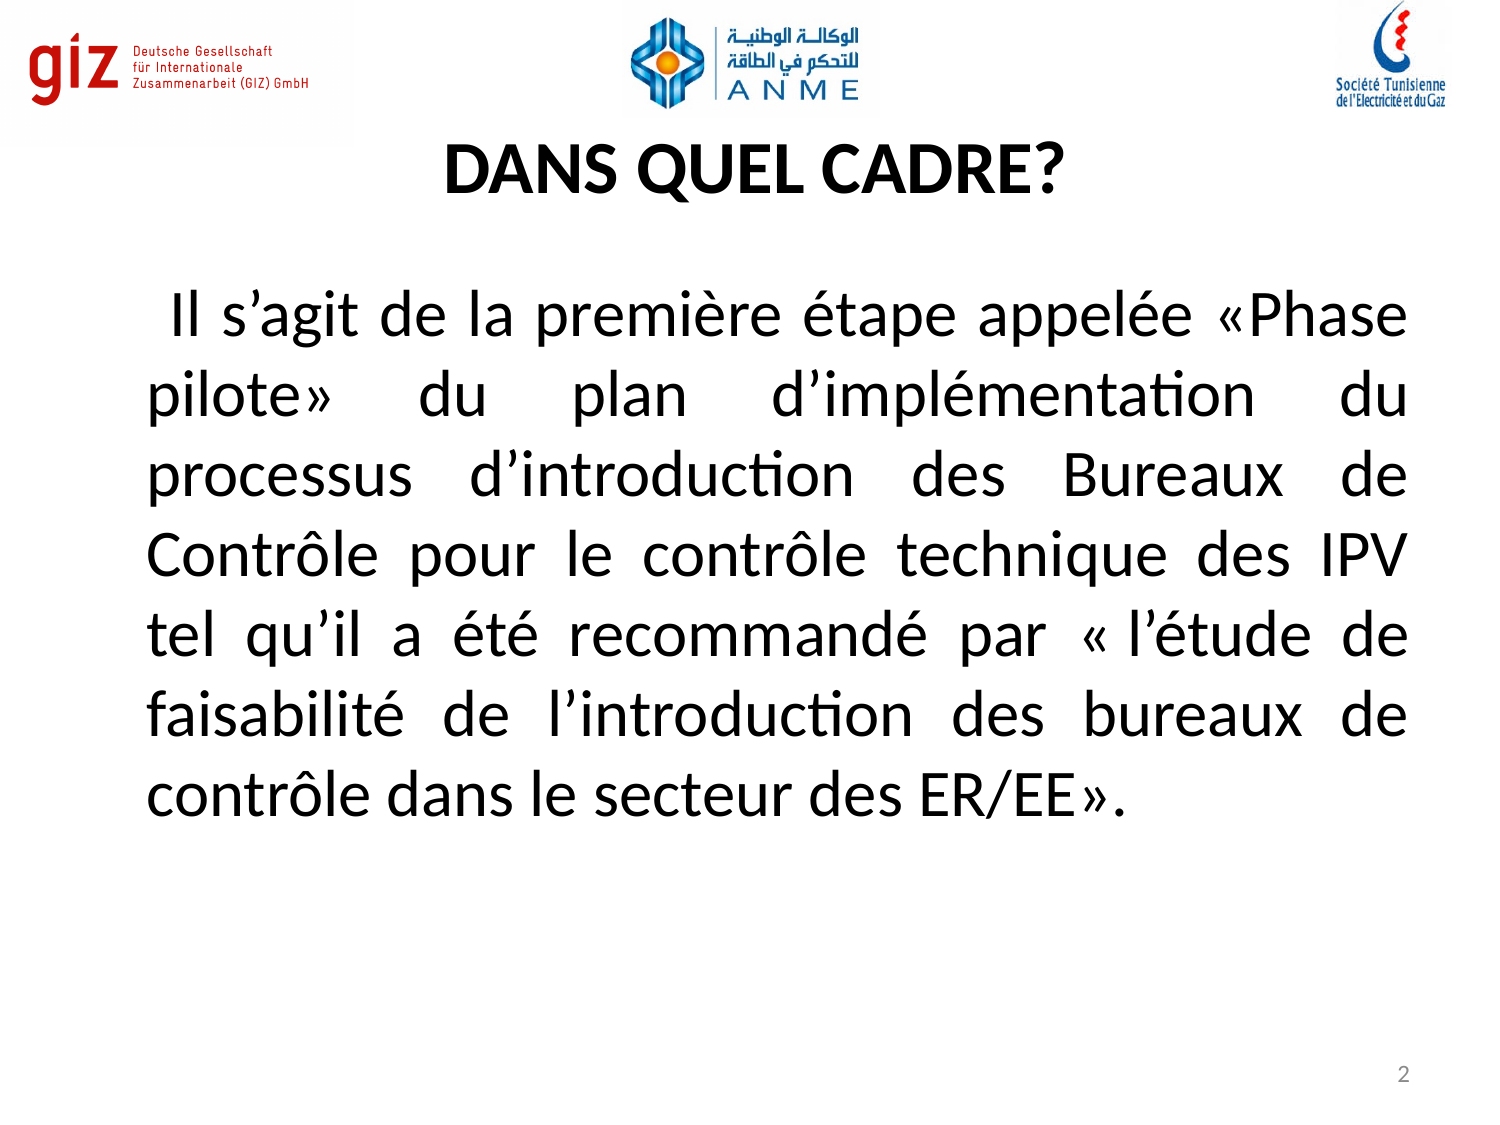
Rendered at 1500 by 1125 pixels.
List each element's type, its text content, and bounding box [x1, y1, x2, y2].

picture [622, 0, 880, 69]
list Il s’agit de la première étape appelée «Phase pilote» du plan d’implémentation du processus d’introduction des Bureaux de Contrôle pour le contrôle technique des IPV tel qu’il a été recommandé par « l’étude de faisabilité de l’introduction des bureaux de contrôle dans le secteur des ER/EE». [74, 262, 1426, 1006]
picture [1312, 0, 1474, 108]
title DANS QUEL CADRE? [80, 69, 1431, 258]
slide_number 2 [1074, 1042, 1425, 1103]
picture [0, 0, 354, 147]
